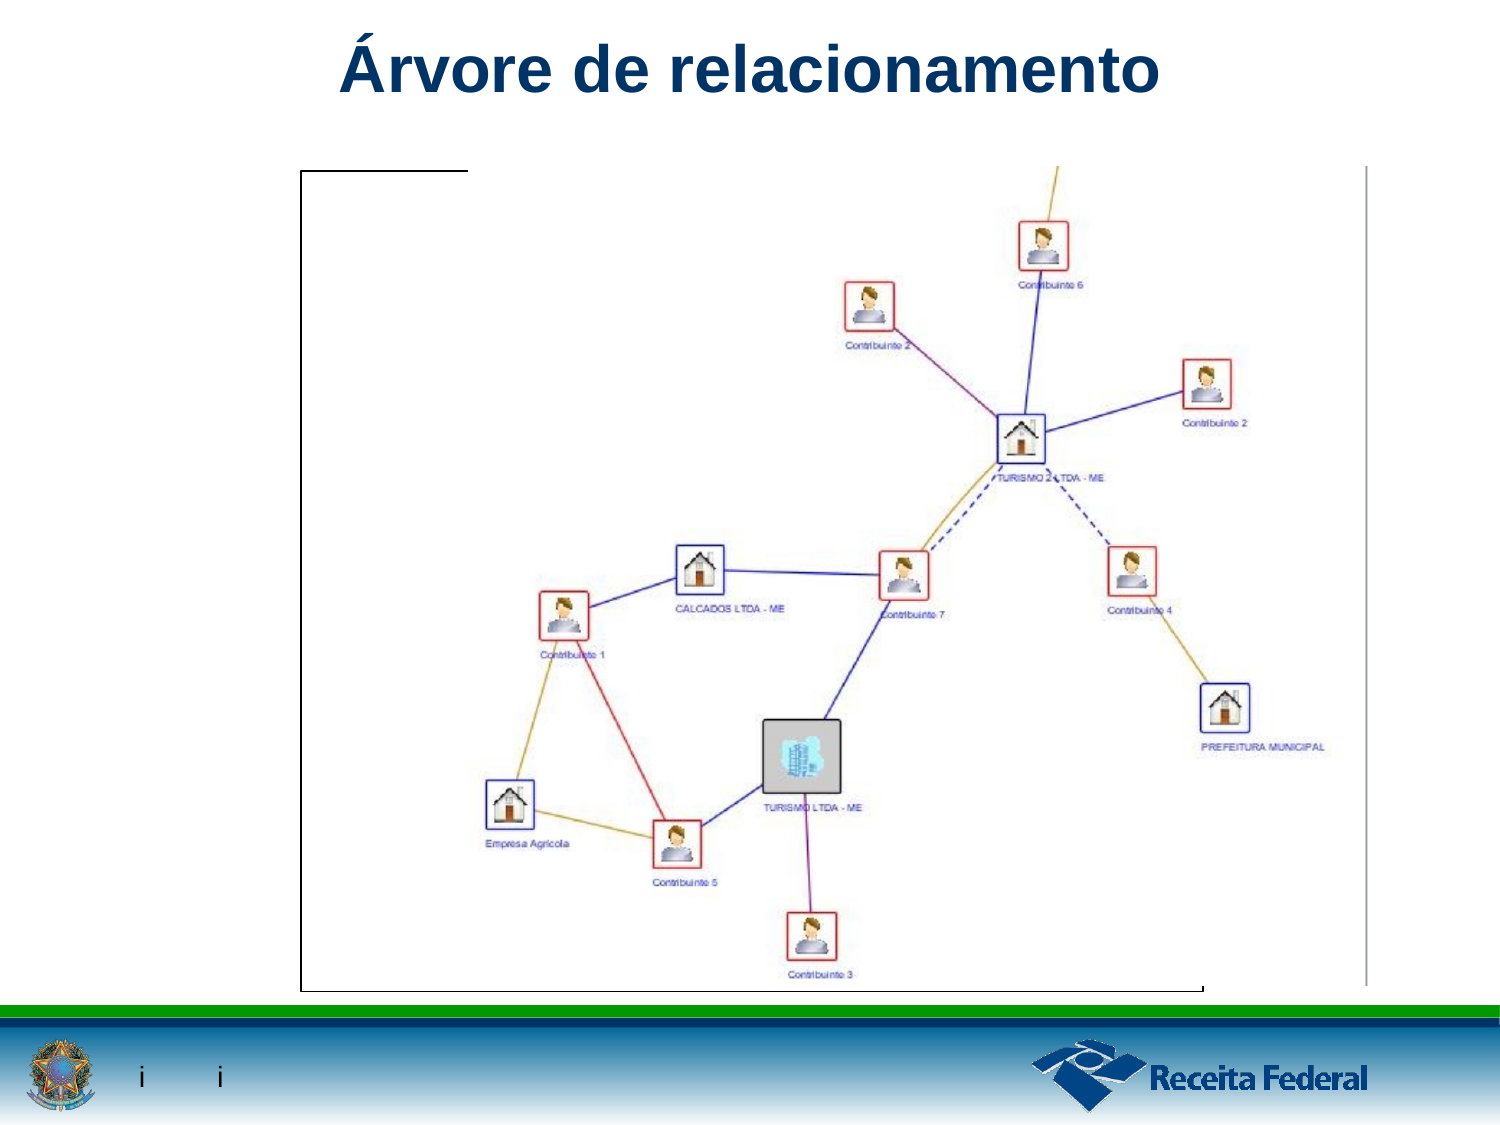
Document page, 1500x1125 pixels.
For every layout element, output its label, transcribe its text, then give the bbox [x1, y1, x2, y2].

text_box i [136, 1061, 152, 1095]
text_box i [215, 1061, 230, 1095]
text_box [301, 170, 1203, 992]
text_box [0, 0, 1500, 1125]
